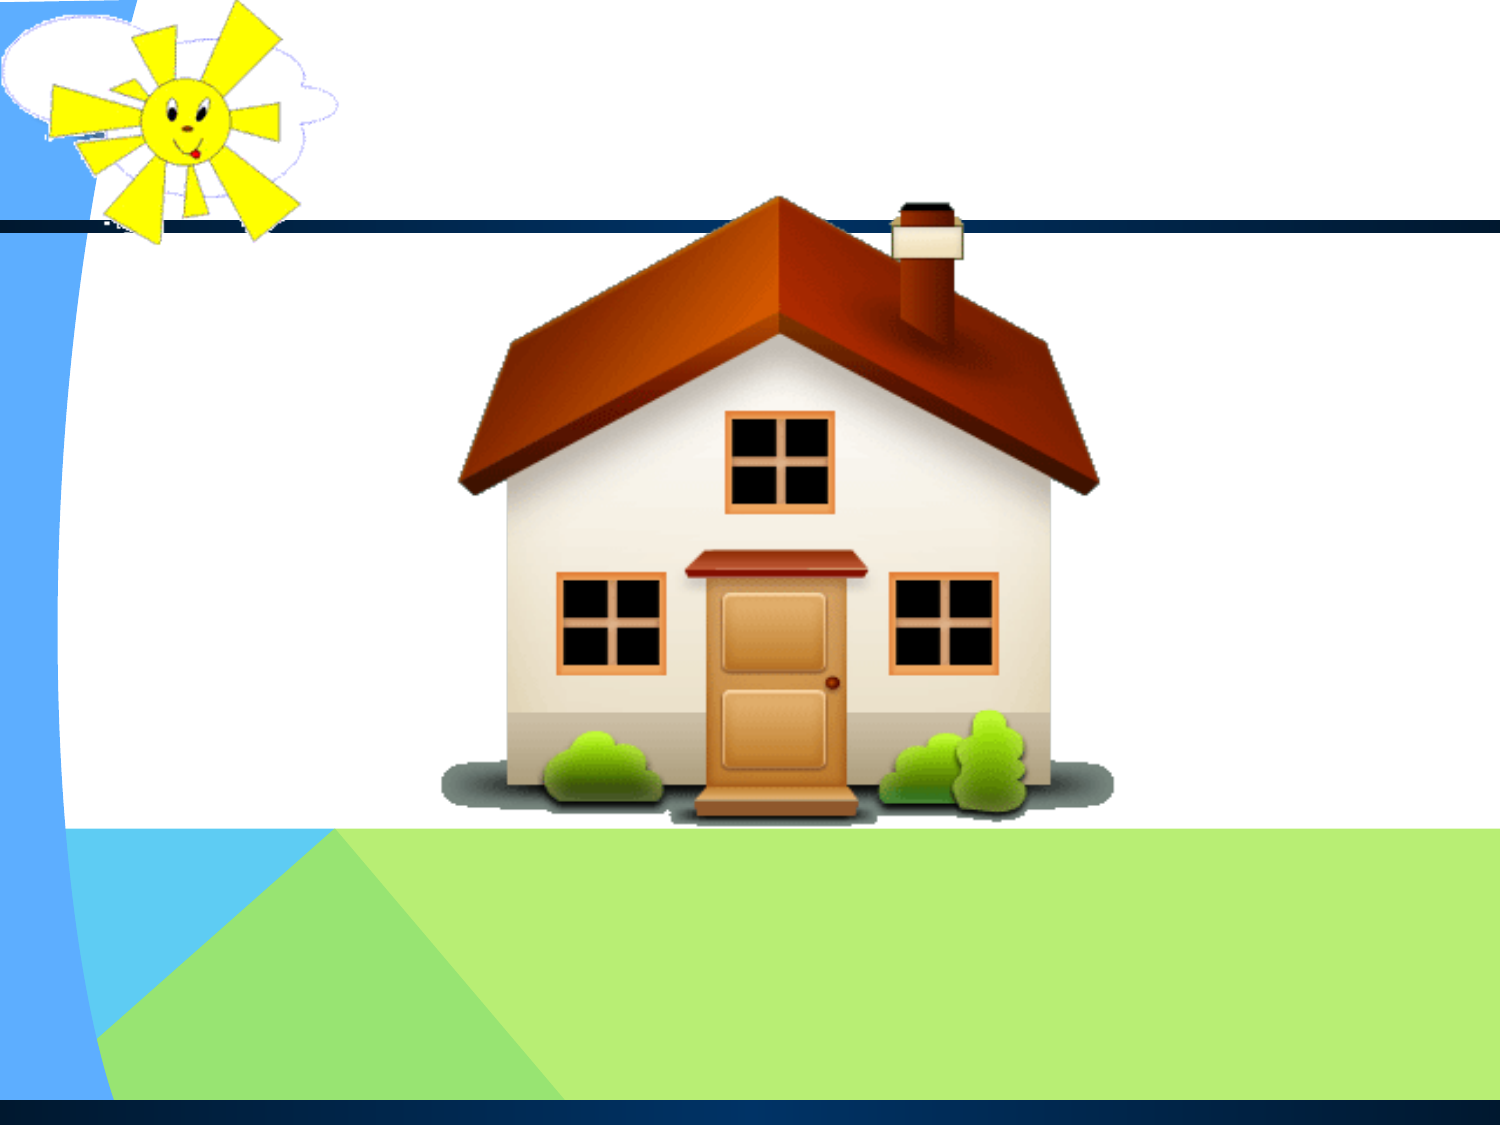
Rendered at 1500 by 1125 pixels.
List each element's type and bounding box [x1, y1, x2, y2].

picture [0, 0, 1365, 1087]
